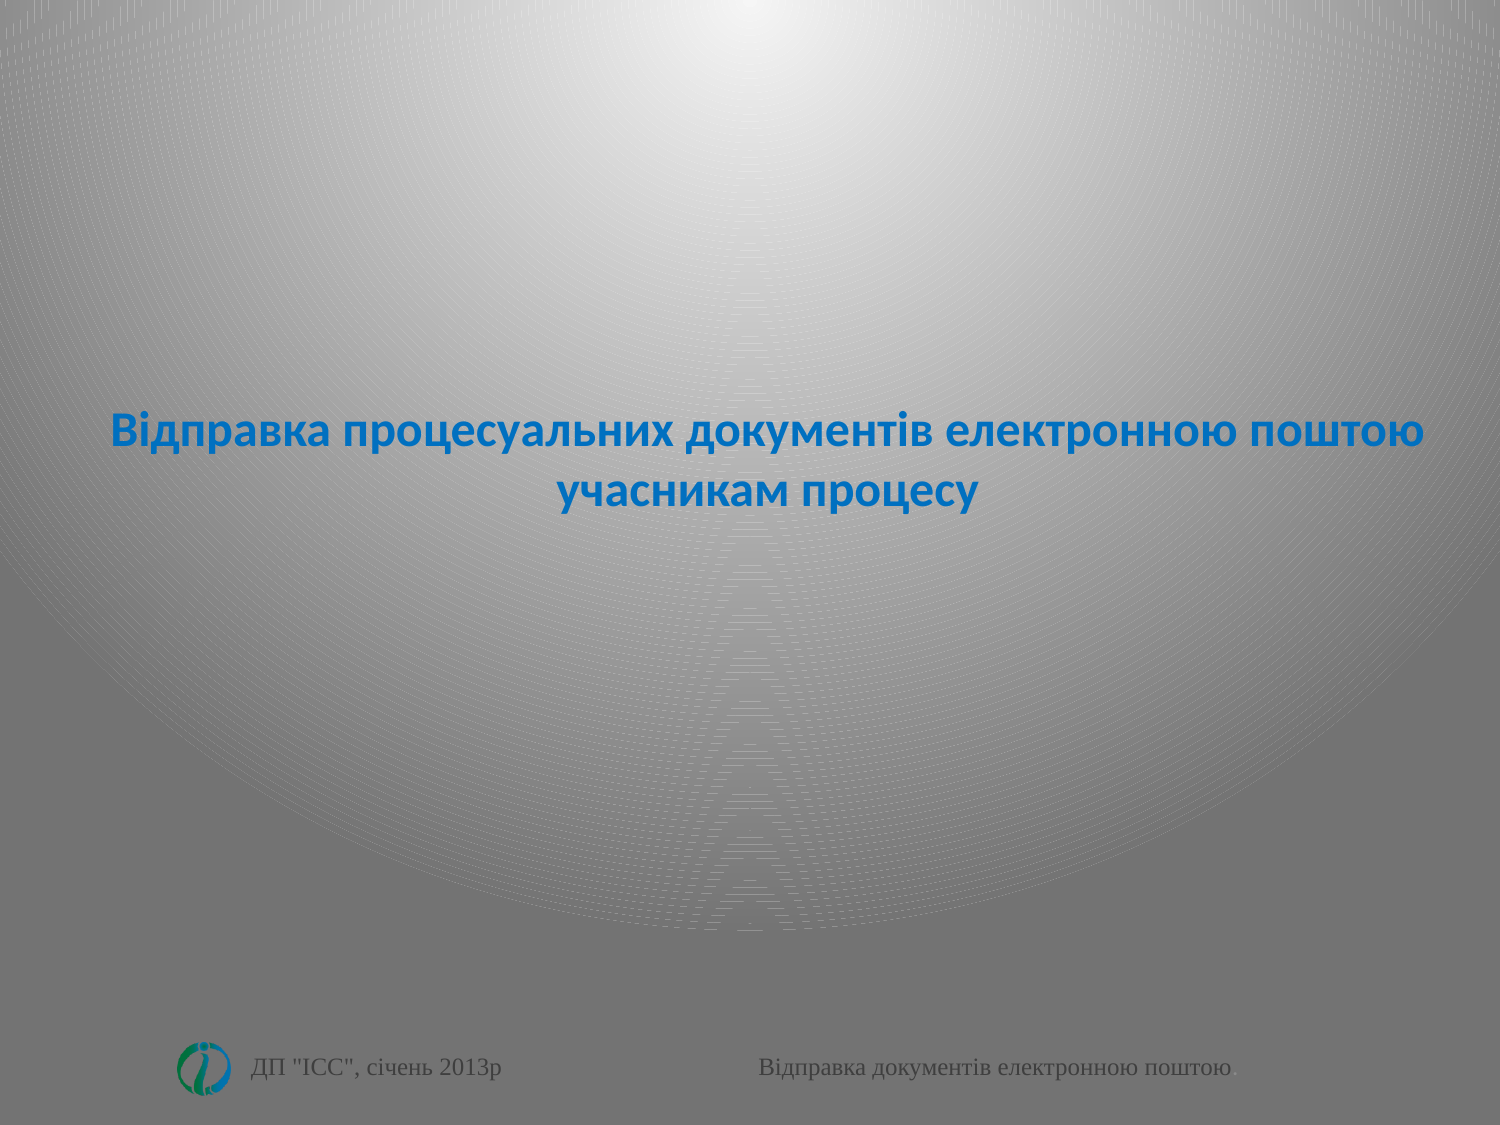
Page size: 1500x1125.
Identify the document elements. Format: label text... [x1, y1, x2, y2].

title Відправка процесуальних документів електронною поштою учасникам процесу [88, 361, 1459, 551]
footer ДП "ІСС", січень 2013р Відправка документів електронною поштою. [170, 1035, 1294, 1096]
picture [172, 1041, 237, 1096]
